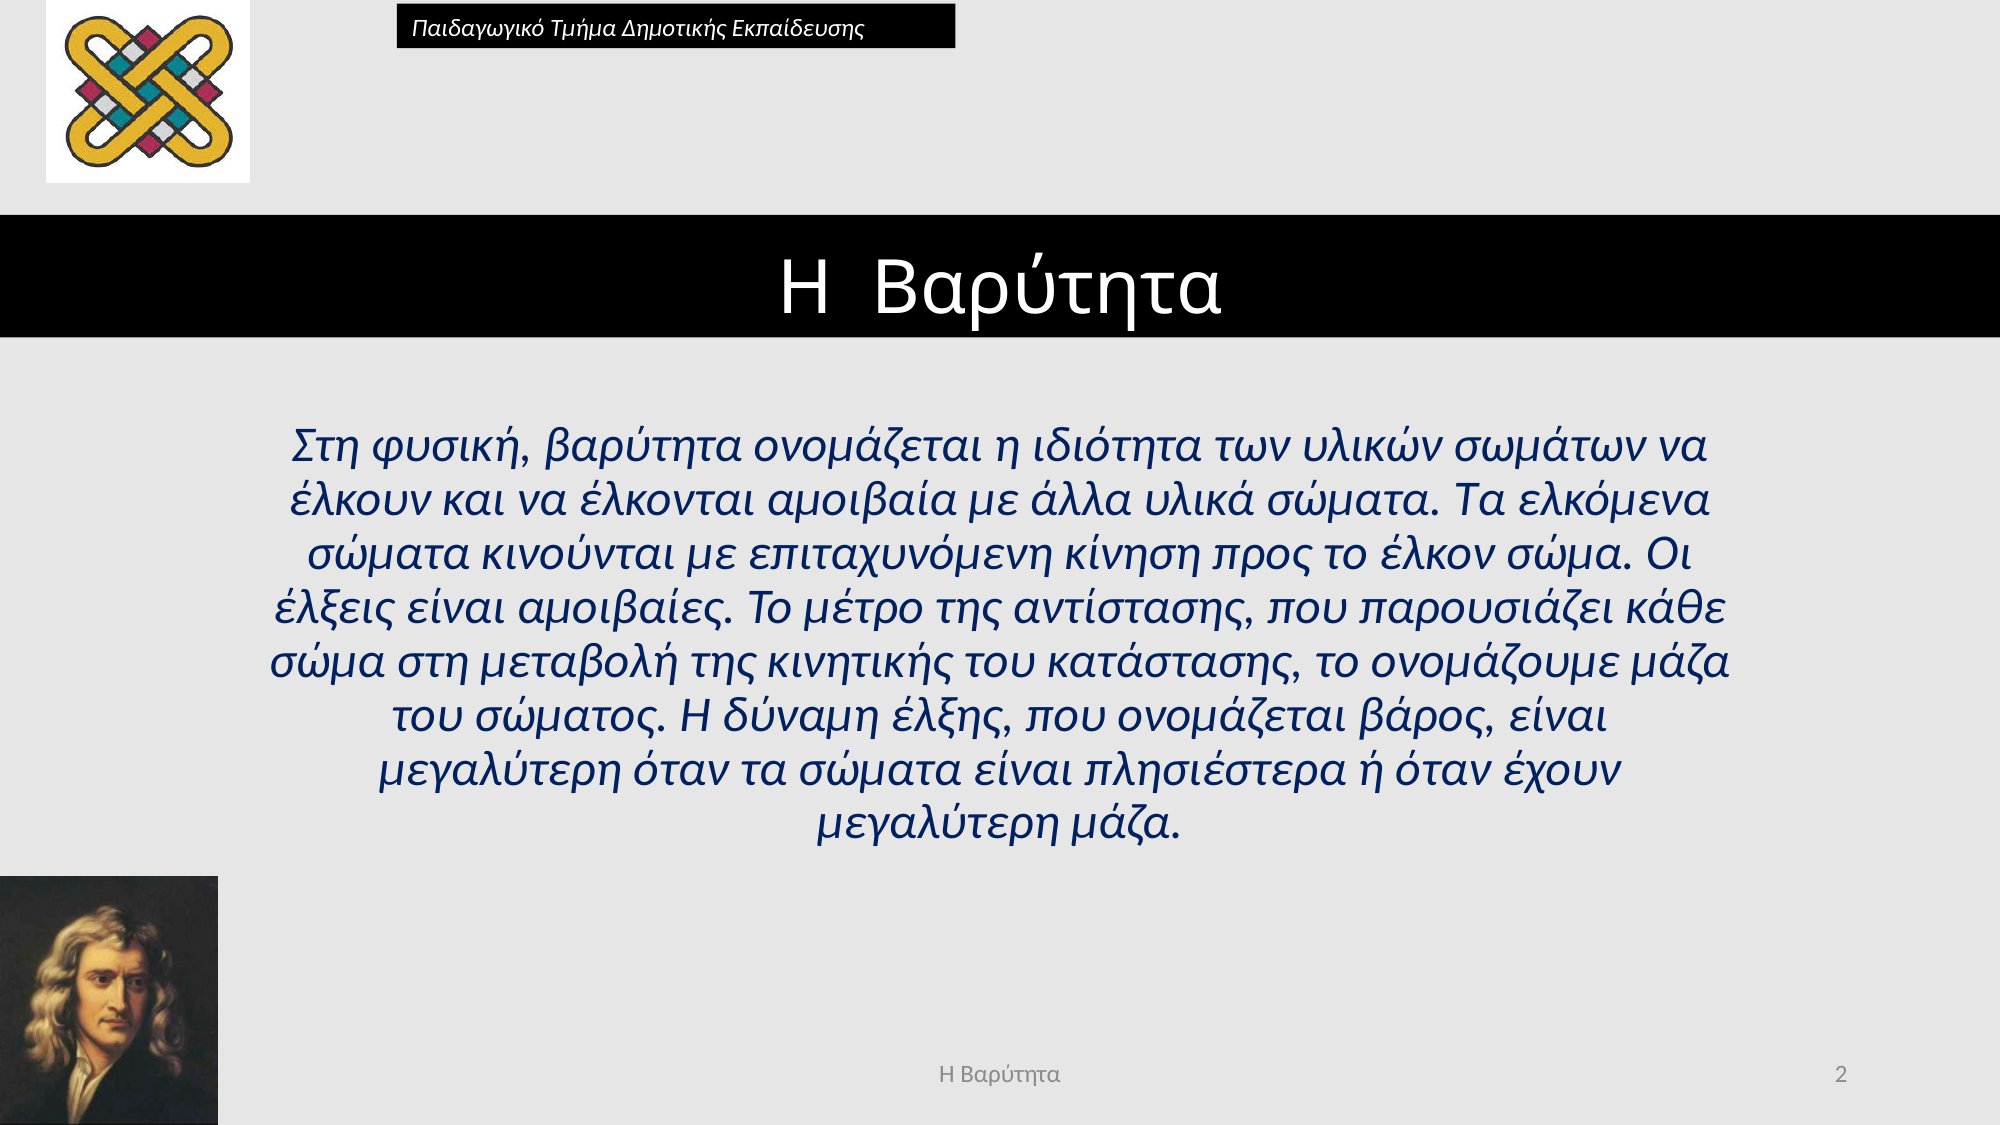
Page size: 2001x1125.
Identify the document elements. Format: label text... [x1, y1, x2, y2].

picture [46, 0, 250, 183]
title Η Βαρύτητα [0, 214, 2000, 338]
slide_number 2 [1412, 1042, 1863, 1103]
footer Η Βαρύτητα [662, 1042, 1338, 1103]
subtitle Στη φυσική, βαρύτητα ονομάζεται η ιδιότητα των υλικών σωμάτων να έλκουν και να έλκονται αμοιβαία με άλλα υλικά σώματα. Τα ελκόμενα σώματα κινούνται με επιταχυνόμενη κίνηση προς το έλκον σώμα. Οι έλξεις είναι αμοιβαίες. Το μέτρο της αντίστασης, που παρουσιάζει κάθε σώμα στη μεταβολή της κινητικής του κατάστασης, το ονομάζουμε μάζα του σώματος. Η δύναμη έλξης, που ονομάζεται βάρος, είναι μεγαλύτερη όταν τα σώματα είναι πλησιέστερα ή όταν έχουν μεγαλύτερη μάζα. [249, 410, 1750, 946]
picture [0, 876, 218, 1125]
